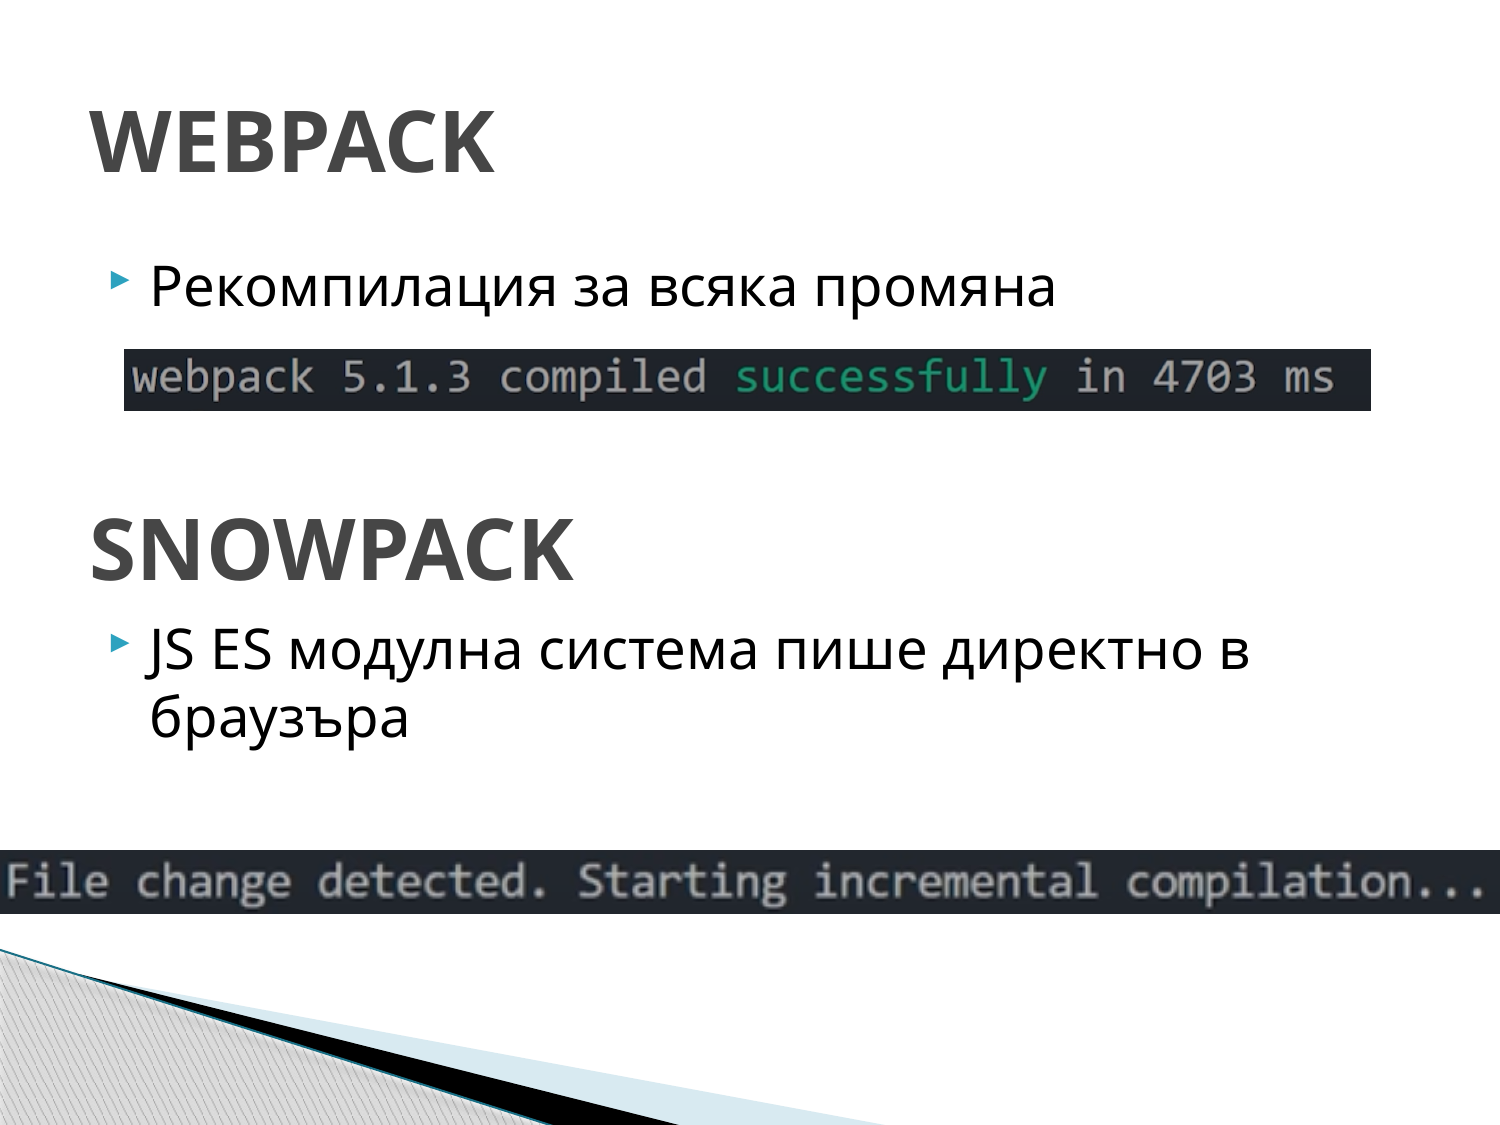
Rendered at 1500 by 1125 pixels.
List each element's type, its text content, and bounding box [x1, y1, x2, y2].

title WEBPACK [75, 45, 1425, 233]
list Рекомпилация за всяка промяна [75, 243, 1425, 452]
picture [0, 850, 1500, 914]
text_box JS ES модулна система пише директно в браузъра [74, 605, 1425, 816]
picture [124, 349, 1372, 411]
text_box SNOWPACK [74, 452, 1425, 605]
